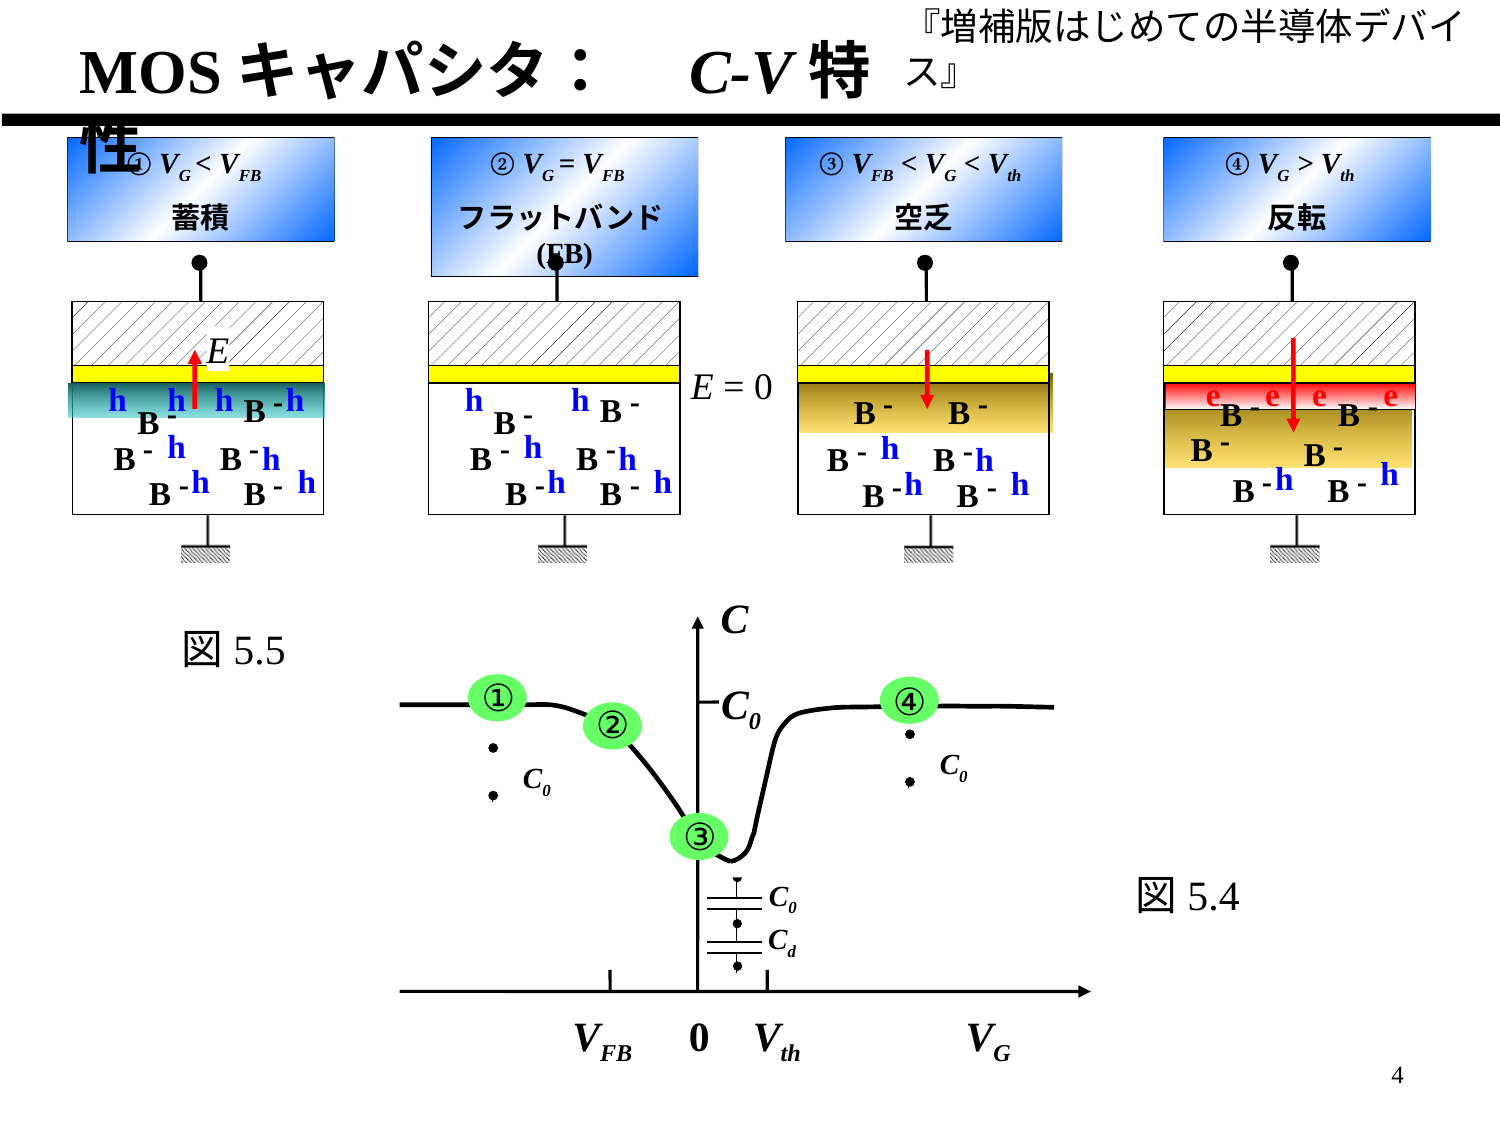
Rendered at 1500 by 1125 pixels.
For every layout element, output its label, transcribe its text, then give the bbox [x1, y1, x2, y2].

text_box 図5.5 [166, 615, 301, 680]
text_box 『増補版はじめての半導体デバイス』 [888, 0, 1495, 101]
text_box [428, 255, 689, 563]
text_box ① VG < VFB 蓄積 [67, 188, 335, 242]
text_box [459, 742, 568, 803]
text_box ② VG = VFB フラットバンド(FB) [430, 137, 699, 277]
text_box MOSキャパシタ： C-V特性 [64, 23, 928, 188]
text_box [399, 583, 1092, 1062]
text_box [876, 729, 985, 790]
text_box ④ VG > Vth 反転 [1163, 137, 1431, 242]
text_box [796, 255, 1053, 563]
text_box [1163, 255, 1417, 563]
text_box ③ VFB < VG < Vth 空乏 [785, 137, 1063, 242]
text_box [68, 255, 333, 563]
text_box E = 0 [693, 361, 774, 407]
text_box 図5.4 [1121, 861, 1301, 927]
